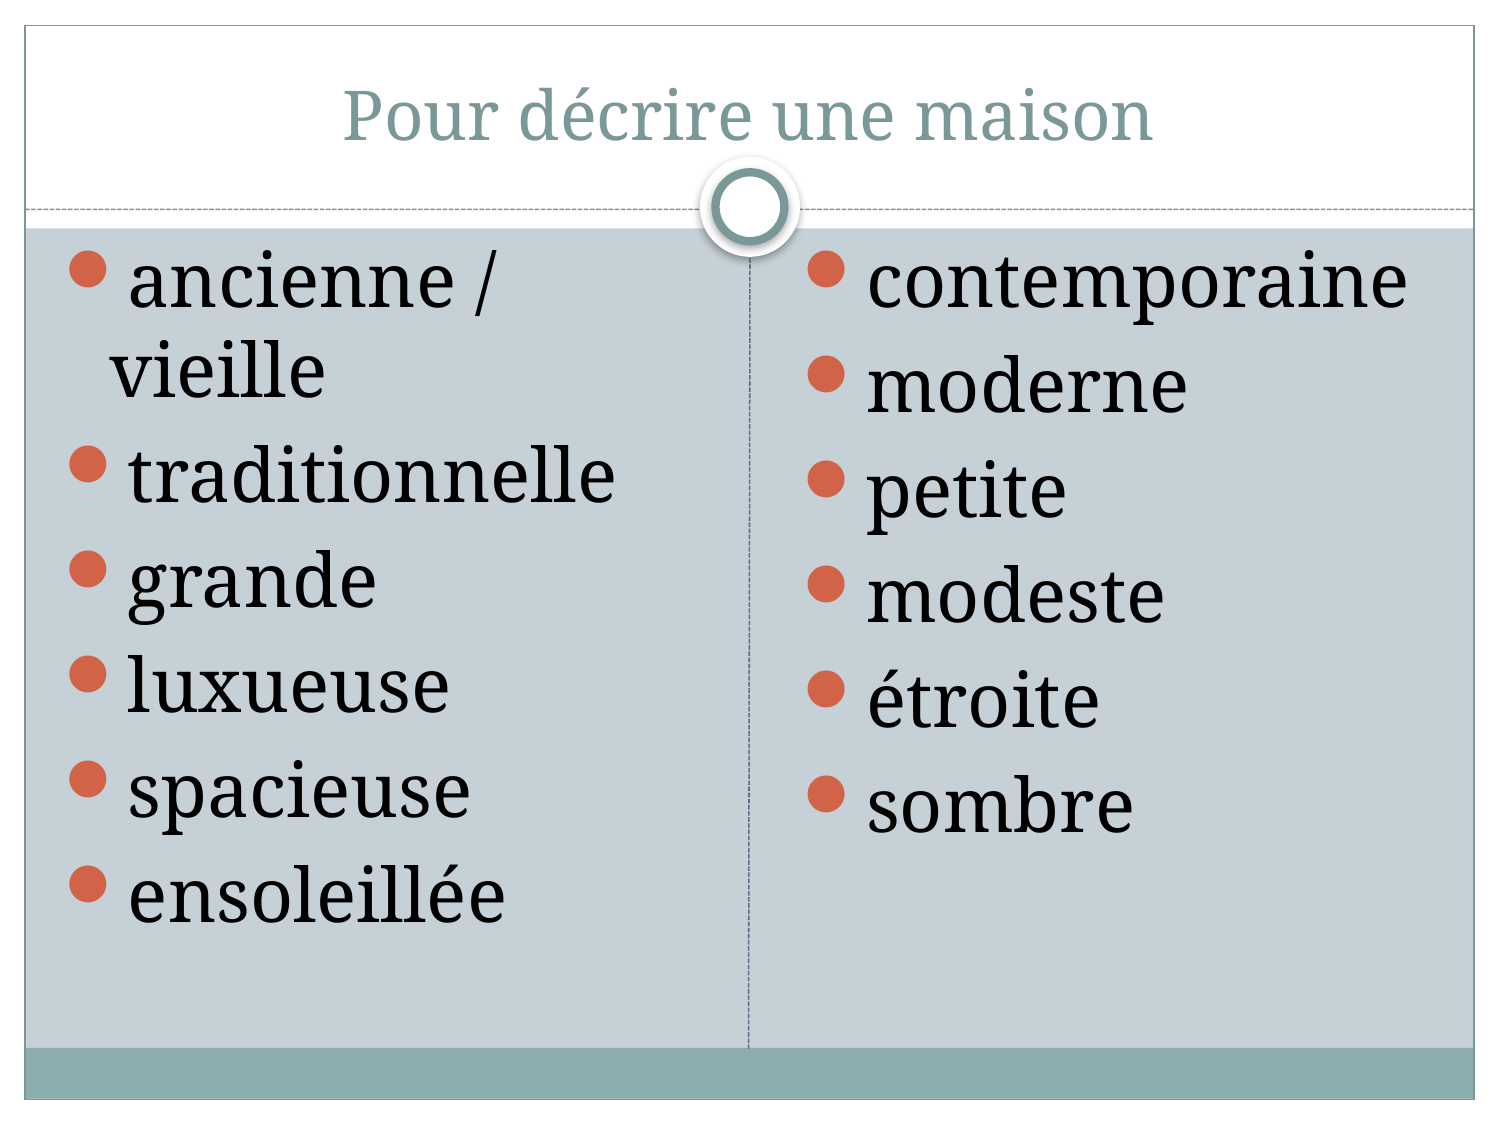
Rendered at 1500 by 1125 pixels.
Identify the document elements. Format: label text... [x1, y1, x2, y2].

list ancienne / vieille traditionnelle grande luxueuse spacieuse ensoleillée [49, 224, 712, 993]
title Pour décrire une maison [49, 37, 1450, 162]
list contemporaine moderne petite modeste étroite sombre [787, 224, 1450, 993]
